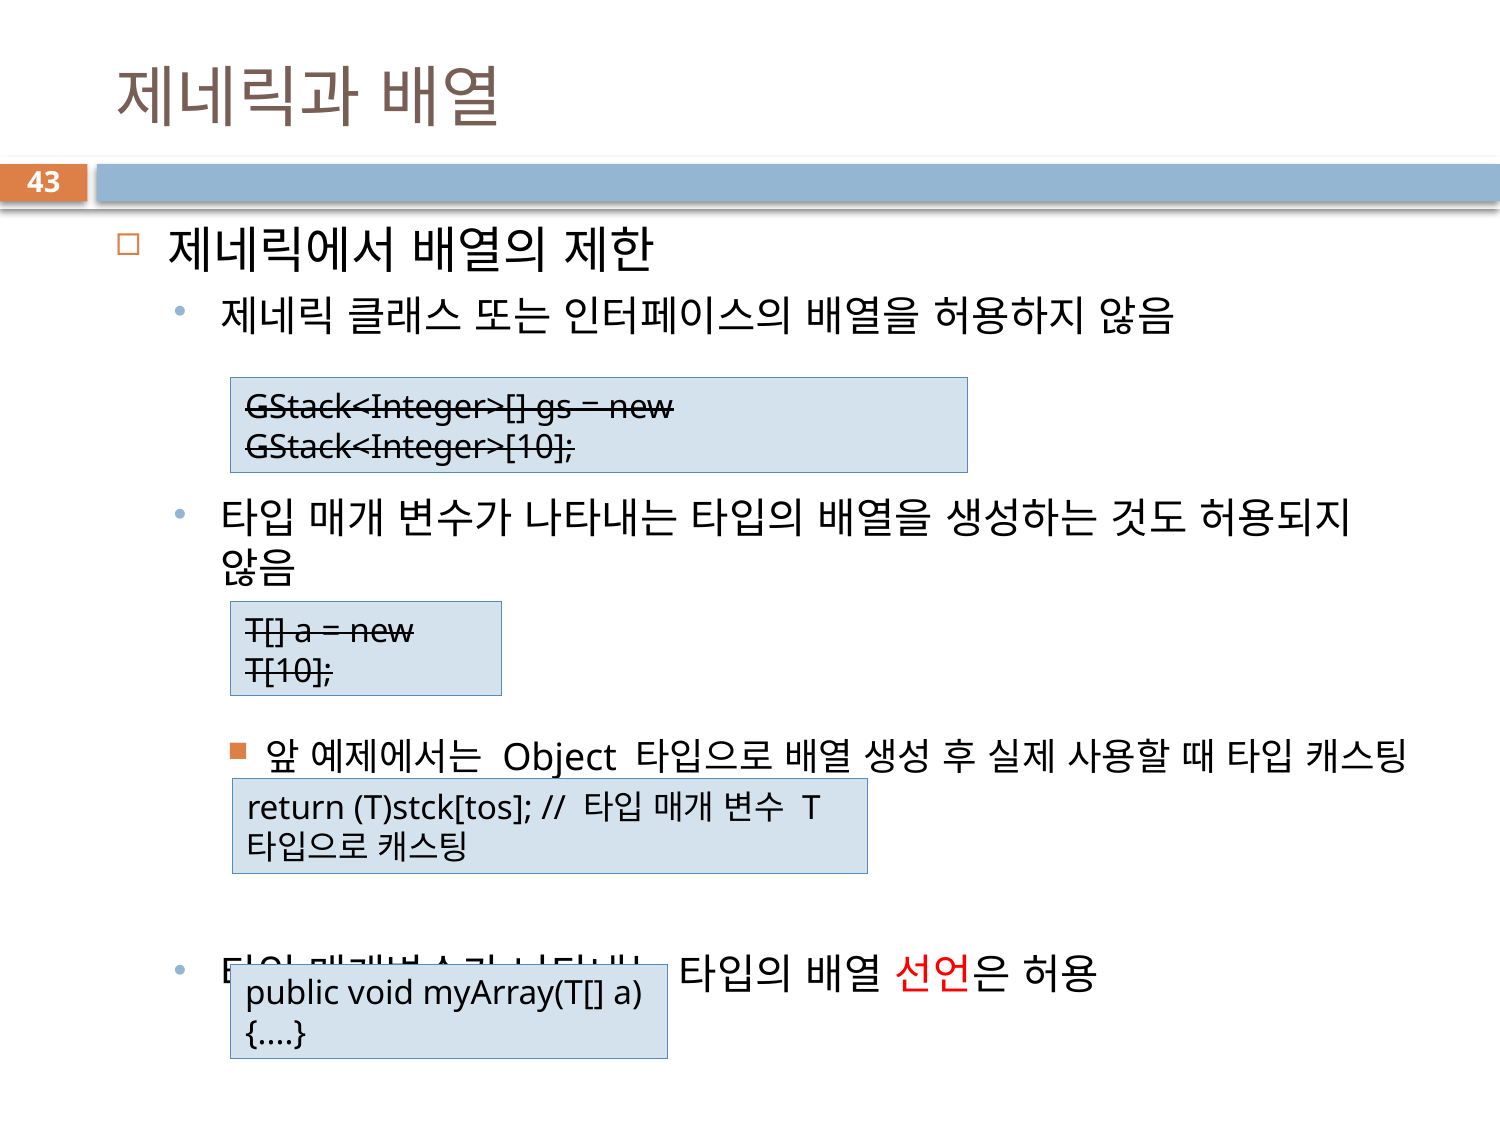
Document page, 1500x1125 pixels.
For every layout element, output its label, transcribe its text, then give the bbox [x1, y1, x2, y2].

title 제네릭과 배열 [100, 37, 1438, 153]
slide_number 43 [0, 162, 88, 203]
text_box public void myArray(T[] a) {....} [230, 964, 668, 1059]
text_box GStack<Integer>[] gs = new GStack<Integer>[10]; [230, 377, 968, 473]
list 제네릭에서 배열의 제한 제네릭 클래스 또는 인터페이스의 배열을 허용하지 않음 타입 매개 변수가 나타내는 타입의 배열을 생성하는 것도 허용되지 않음 앞 예제에서는 Object 타입으로 배열 생성 후 실제 사용할 때 타입 캐스팅 타입 매개변수가 나타내는 타입의 배열 선언은 허용 [100, 210, 1438, 1079]
text_box T[] a = new T[10]; [230, 601, 502, 696]
text_box return (T)stck[tos]; // 타입 매개 변수 T타입으로 캐스팅 [232, 778, 868, 874]
